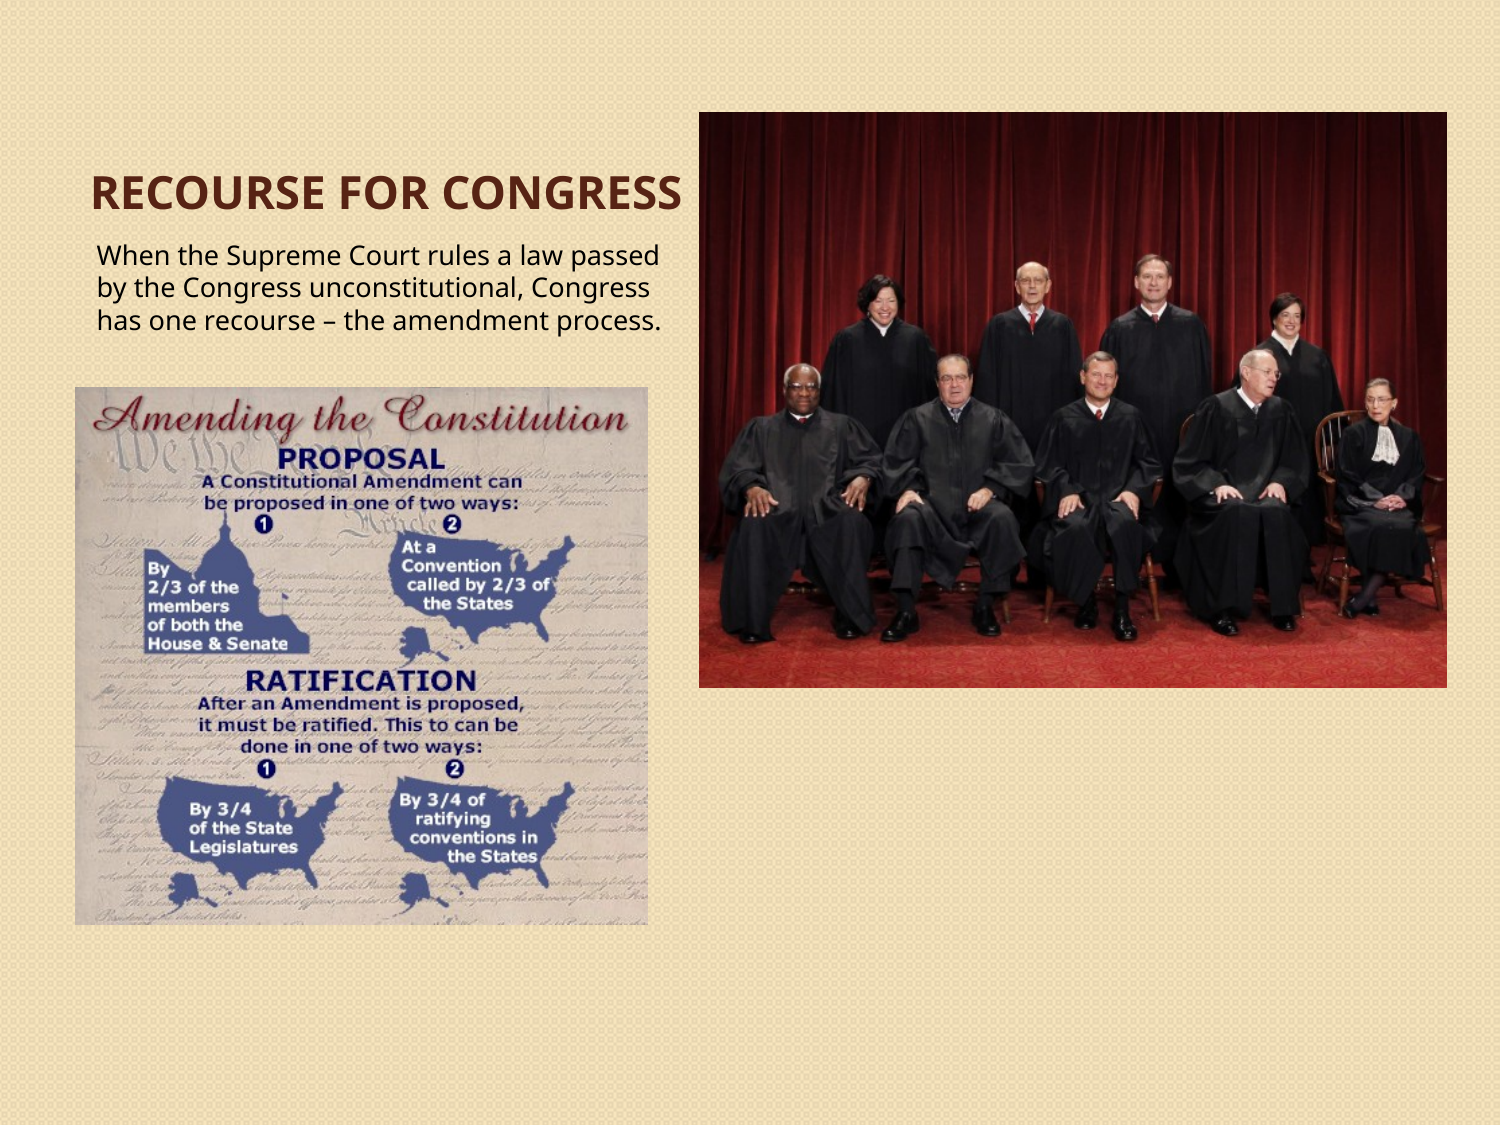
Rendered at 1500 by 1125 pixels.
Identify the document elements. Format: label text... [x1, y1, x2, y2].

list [74, 387, 648, 926]
title Recourse for Congress [75, 35, 700, 227]
picture [699, 112, 1447, 688]
list When the Supreme Court rules a law passed by the Congress unconstitutional, Congress has one recourse – the amendment process. [75, 230, 692, 346]
